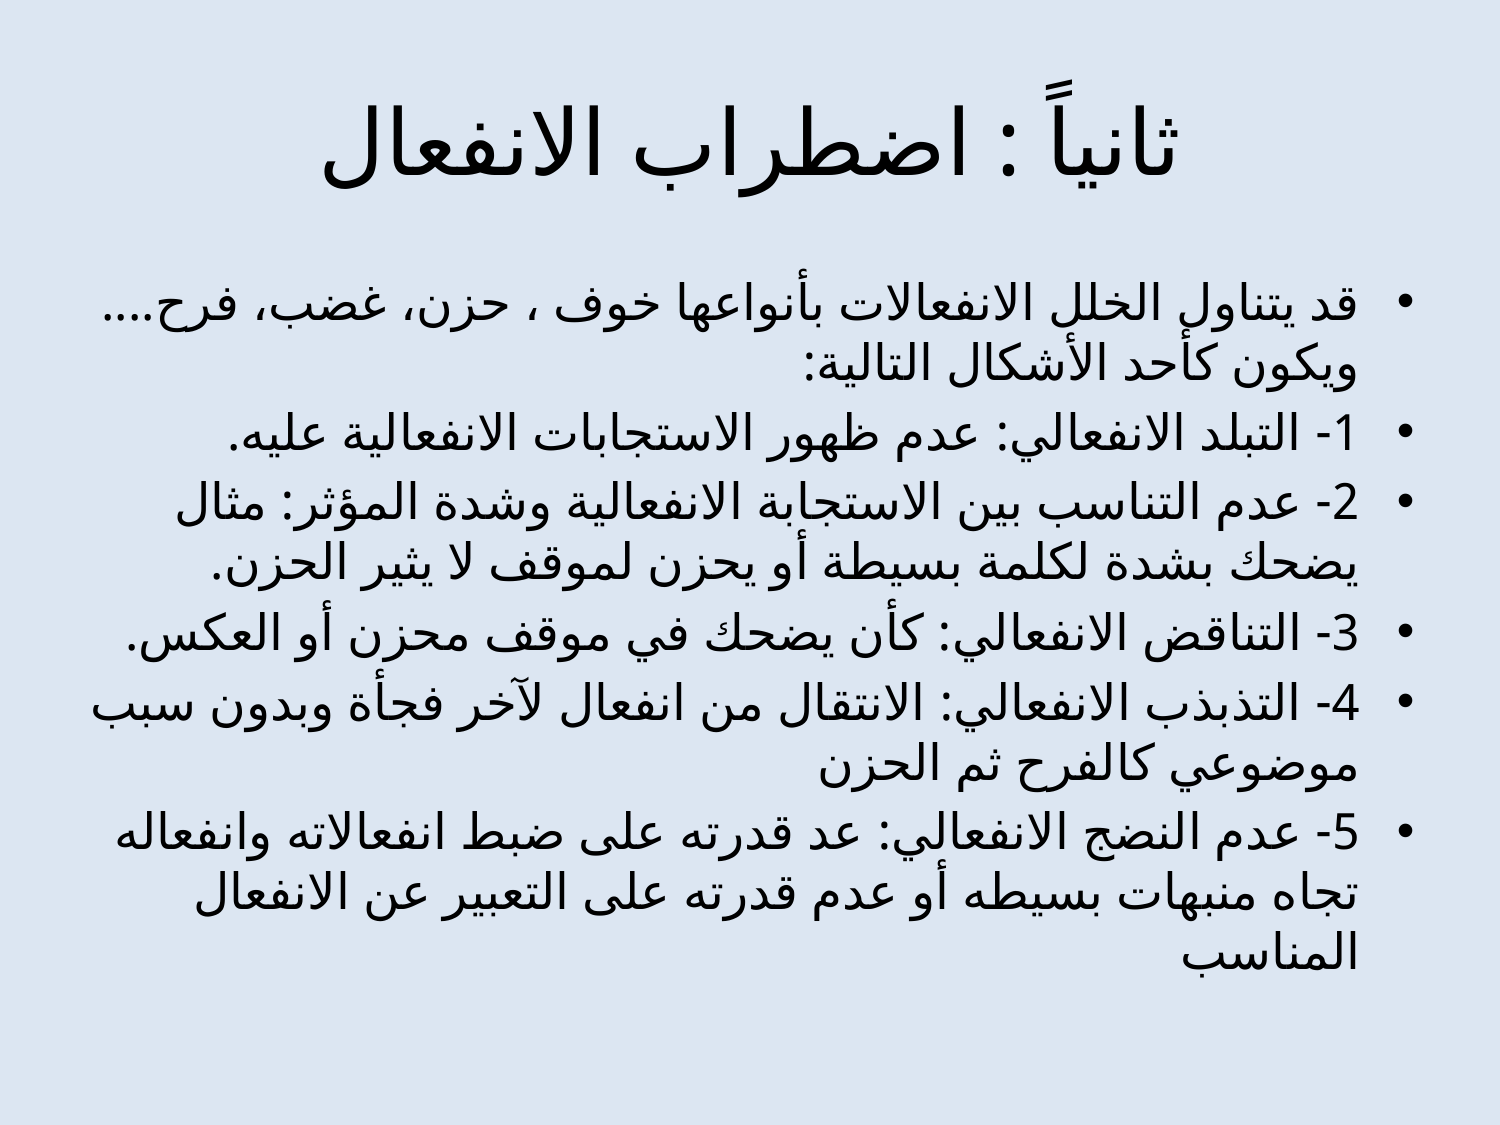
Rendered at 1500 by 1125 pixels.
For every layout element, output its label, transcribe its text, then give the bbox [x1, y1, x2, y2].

list قد يتناول الخلل الانفعالات بأنواعها خوف ، حزن، غضب، فرح.... ويكون كأحد الأشكال التالية: 1- التبلد الانفعالي: عدم ظهور الاستجابات الانفعالية عليه. 2- عدم التناسب بين الاستجابة الانفعالية وشدة المؤثر: مثال يضحك بشدة لكلمة بسيطة أو يحزن لموقف لا يثير الحزن. 3- التناقض الانفعالي: كأن يضحك في موقف محزن أو العكس. 4- التذبذب الانفعالي: الانتقال من انفعال لآخر فجأة وبدون سبب موضوعي كالفرح ثم الحزن 5- عدم النضج الانفعالي: عد قدرته على ضبط انفعالاته وانفعاله تجاه منبهات بسيطه أو عدم قدرته على التعبير عن الانفعال المناسب [75, 262, 1425, 1005]
title ثانياً : اضطراب الانفعال [75, 45, 1425, 233]
